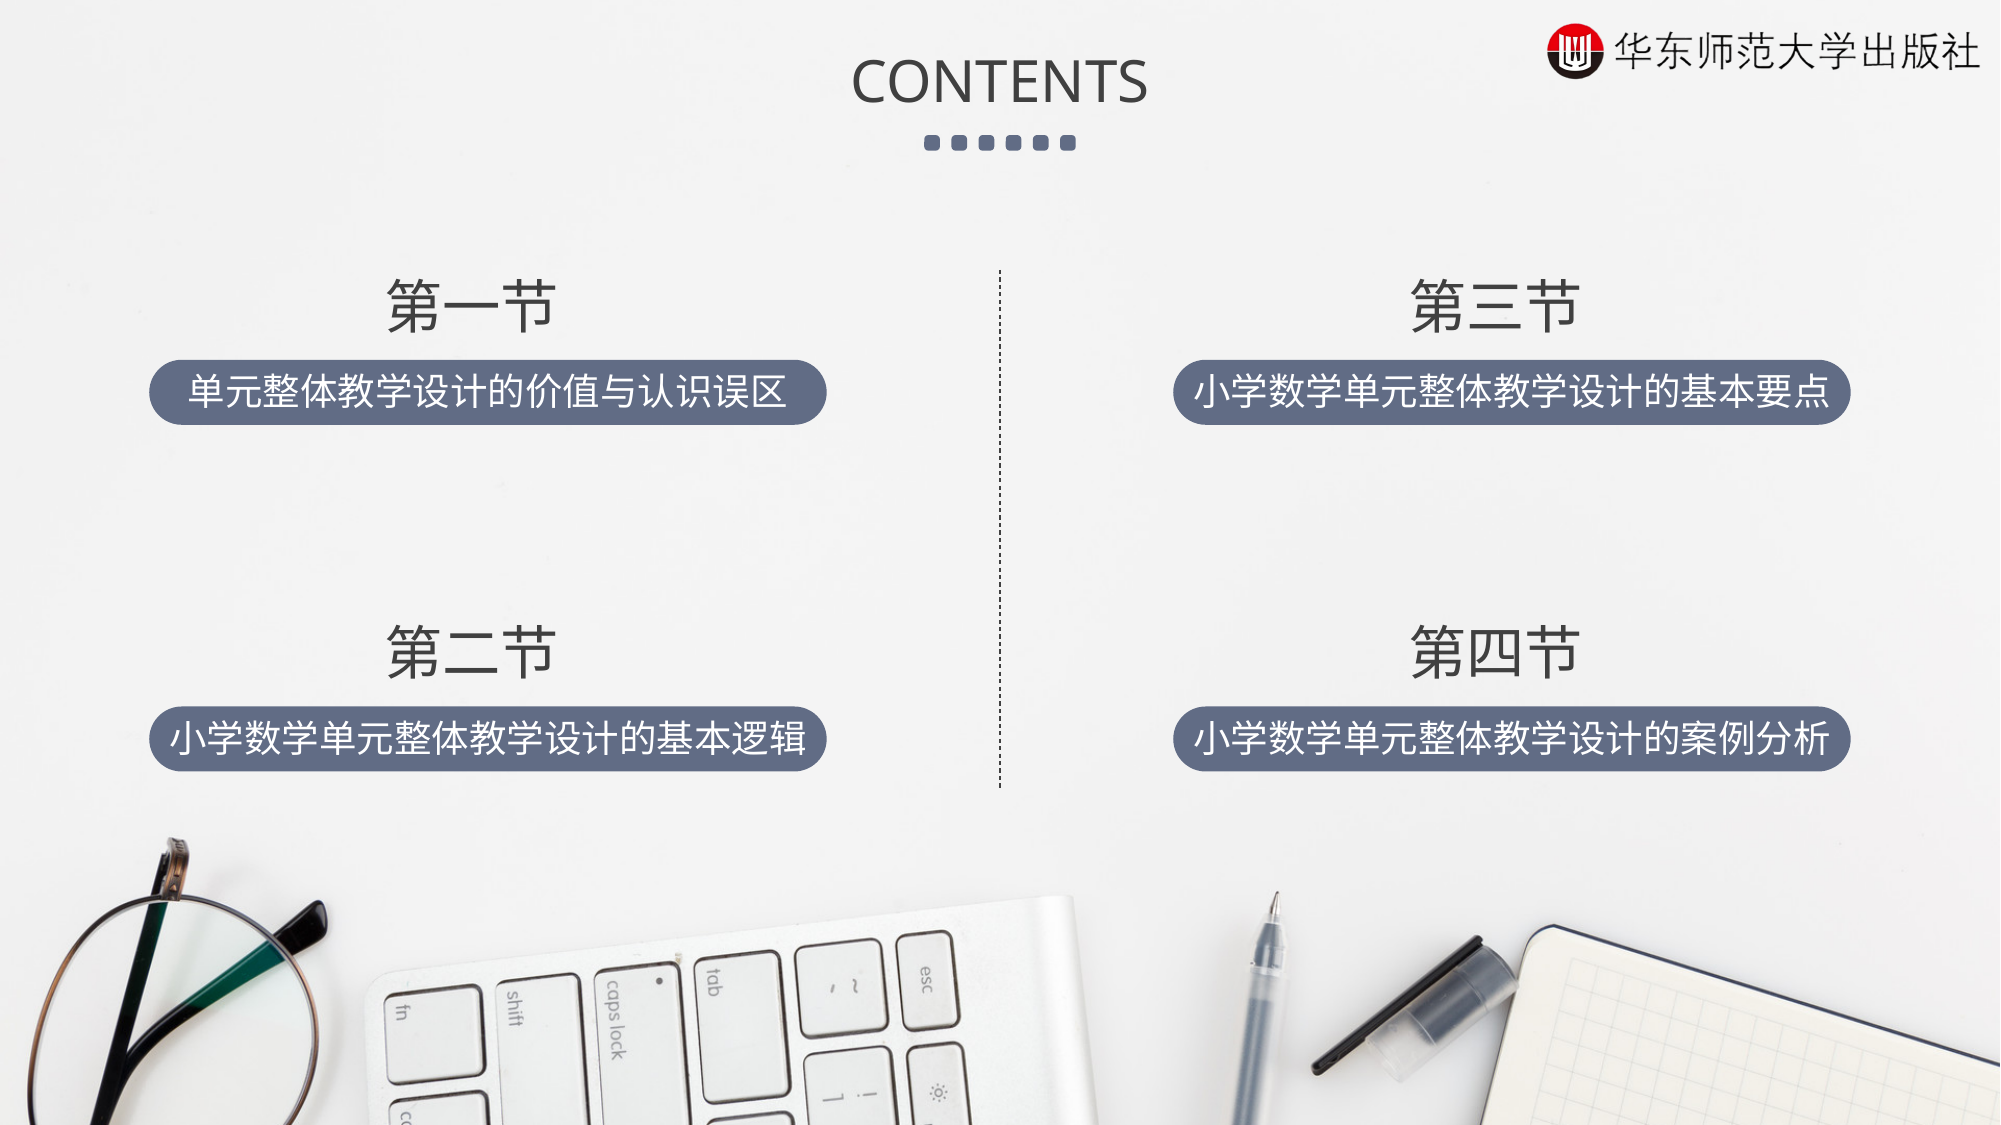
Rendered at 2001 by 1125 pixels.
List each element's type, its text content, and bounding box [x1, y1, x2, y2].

picture [0, 0, 2000, 1125]
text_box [924, 135, 1076, 151]
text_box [1173, 616, 1851, 772]
text_box CONTENTS [785, 44, 1215, 115]
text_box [1536, 13, 1989, 83]
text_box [149, 616, 827, 772]
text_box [149, 269, 827, 425]
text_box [1173, 269, 1851, 425]
